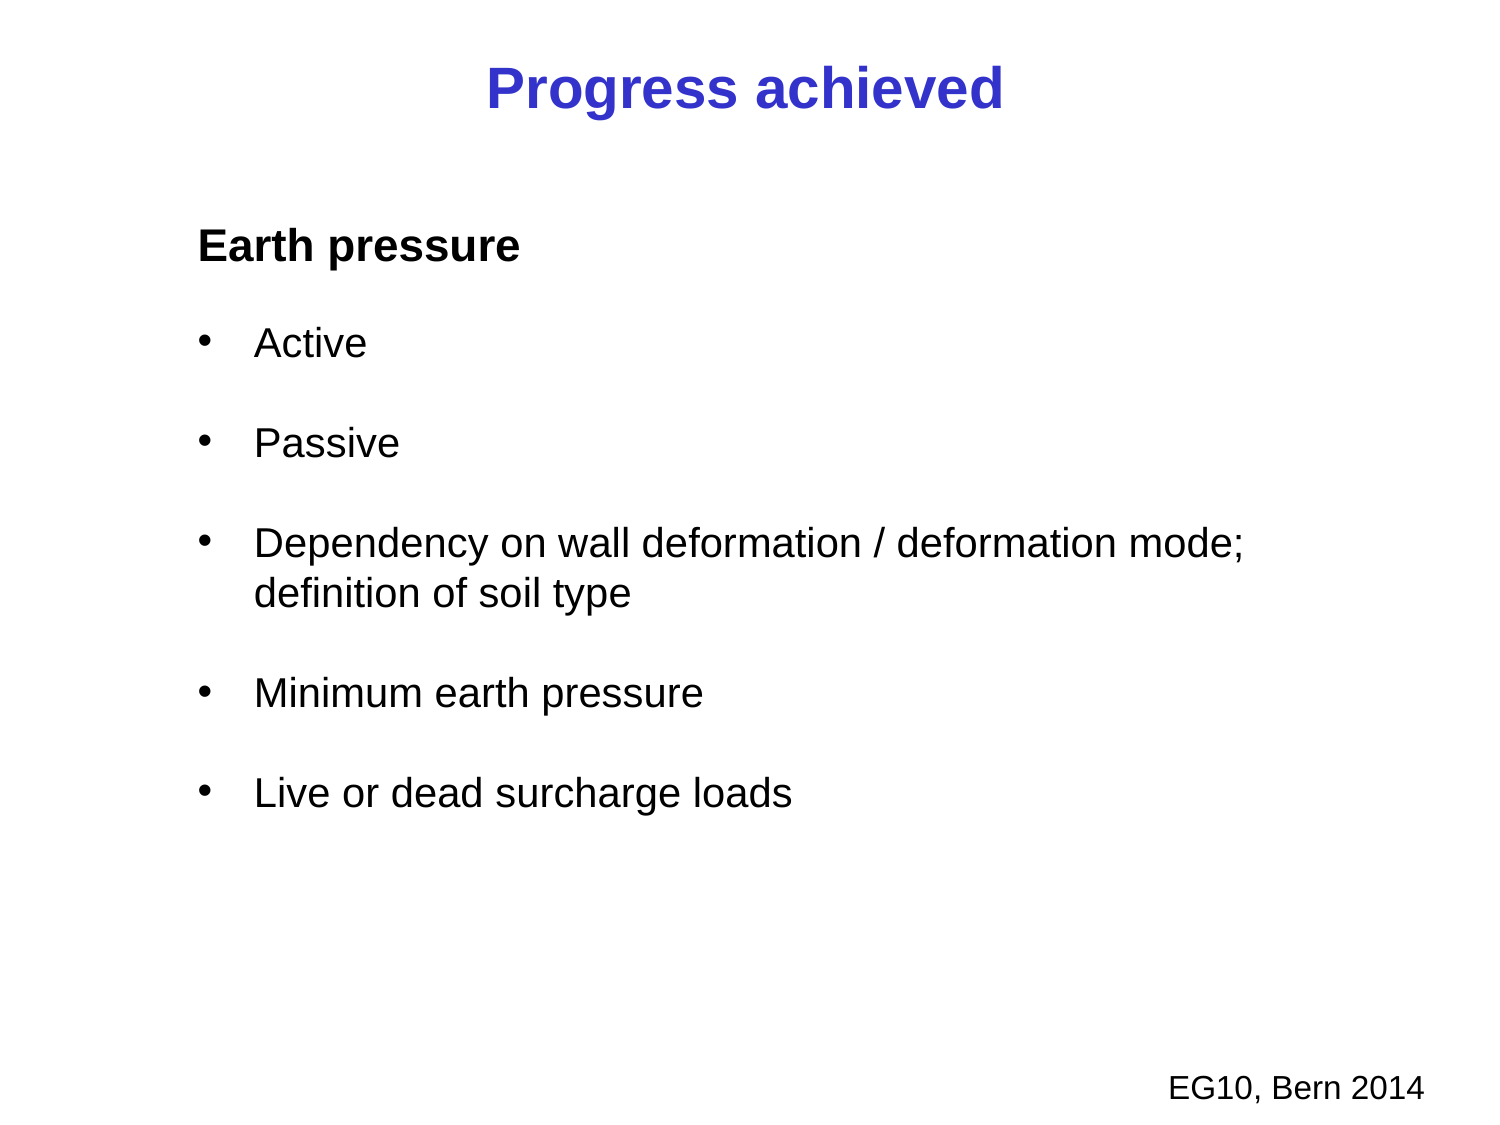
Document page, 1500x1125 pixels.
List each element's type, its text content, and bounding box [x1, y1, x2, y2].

text_box Progress achieved [408, 42, 1084, 128]
text_box EG10, Bern 2014 [1153, 1058, 1441, 1114]
text_box Earth pressure Active Passive Dependency on wall deformation / deformation mode; definition of soil type Minimum earth pressure Live or dead surcharge loads [182, 208, 1341, 823]
